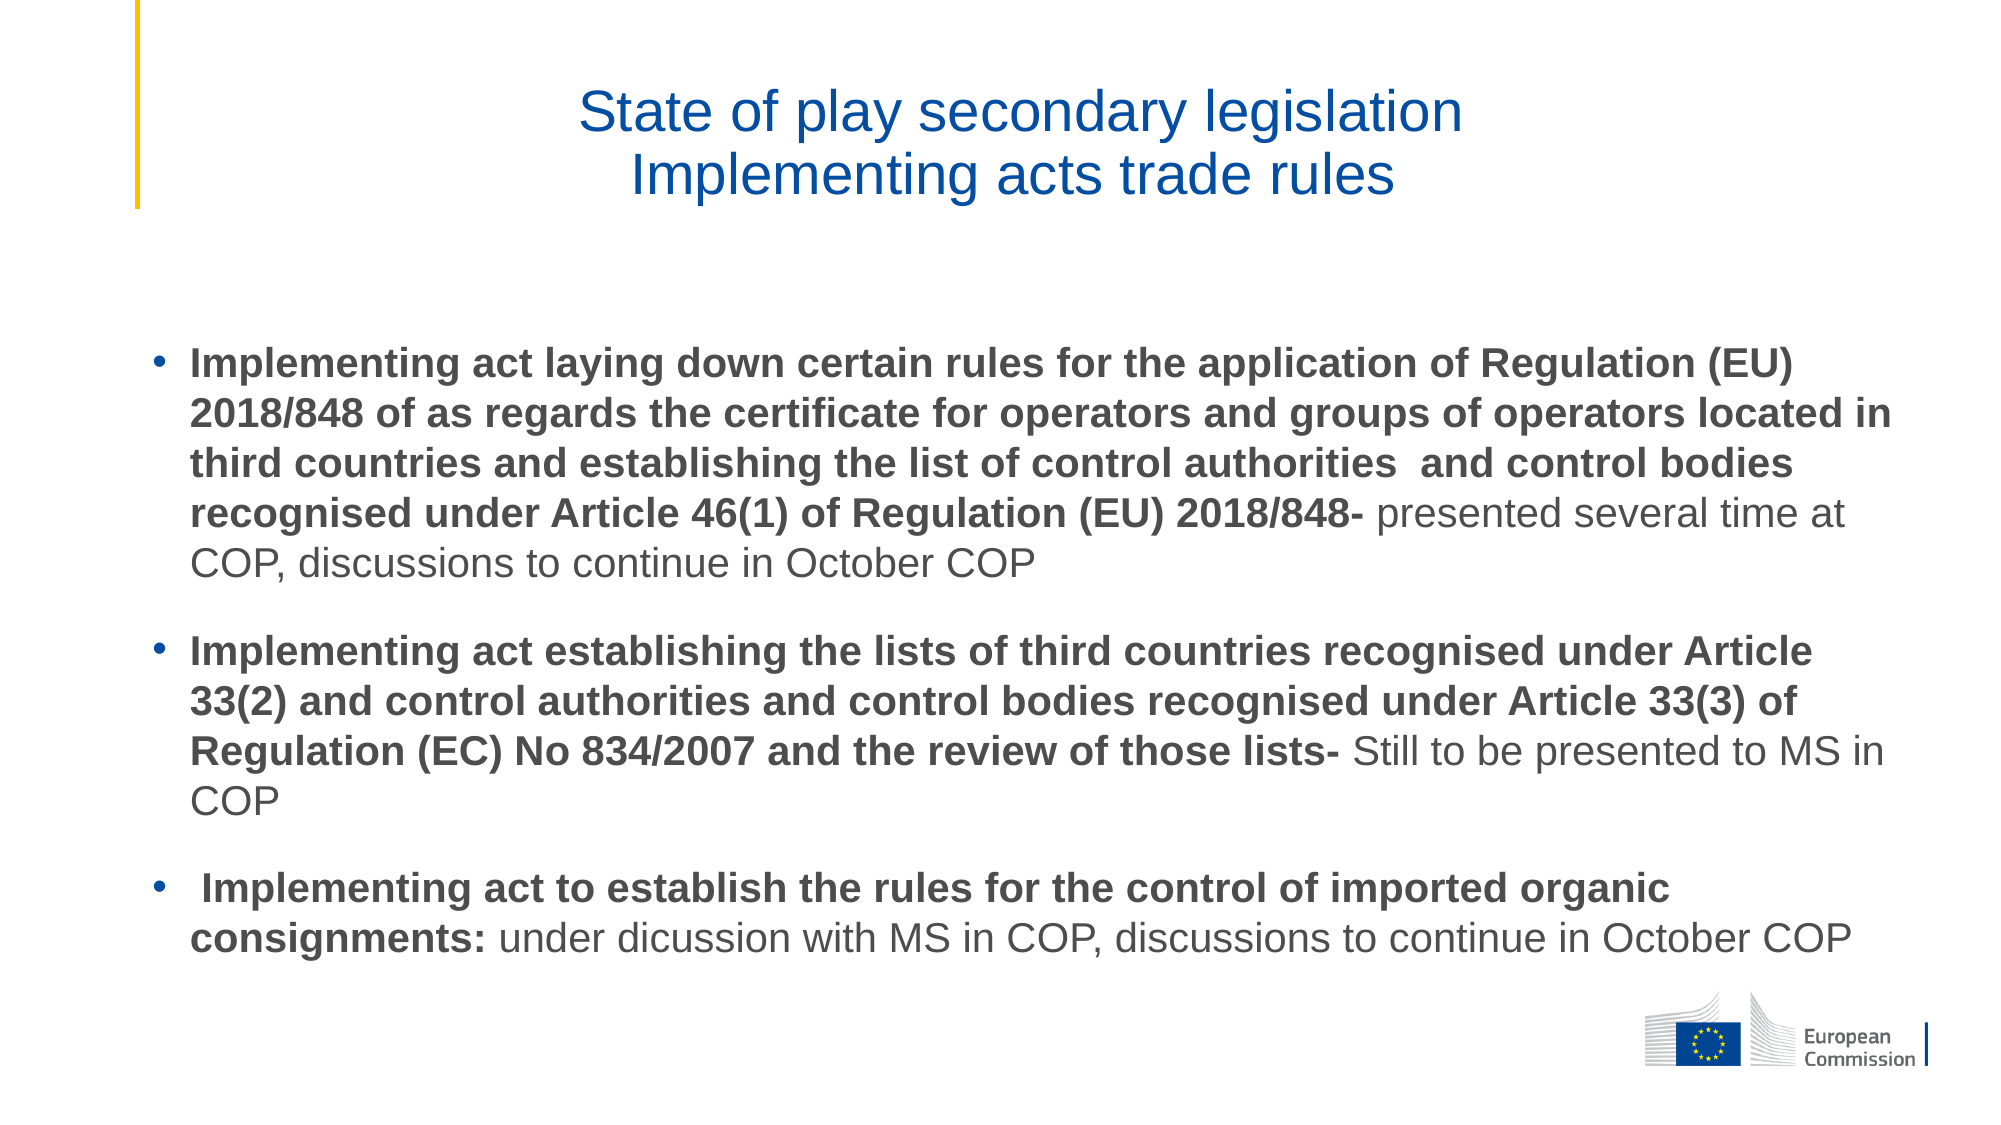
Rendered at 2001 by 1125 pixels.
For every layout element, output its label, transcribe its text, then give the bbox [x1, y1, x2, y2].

title State of play secondary legislation Implementing acts trade rules [159, 0, 1885, 208]
list Implementing act laying down certain rules for the application of Regulation (EU) 2018/848 of as regards the certificate for operators and groups of operators located in third countries and establishing the list of control authorities and control bodies recognised under Article 46(1) of Regulation (EU) 2018/848- presented several time at COP, discussions to continue in October COP Implementing act establishing the lists of third countries recognised under Article 33(2) and control authorities and control bodies recognised under Article 33(3) of Regulation (EC) No 834/2007 and the review of those lists- Still to be presented to MS in COP Implementing act to establish the rules for the control of imported organic consignments: under dicussion with MS in COP, discussions to continue in October COP [137, 328, 1927, 1066]
